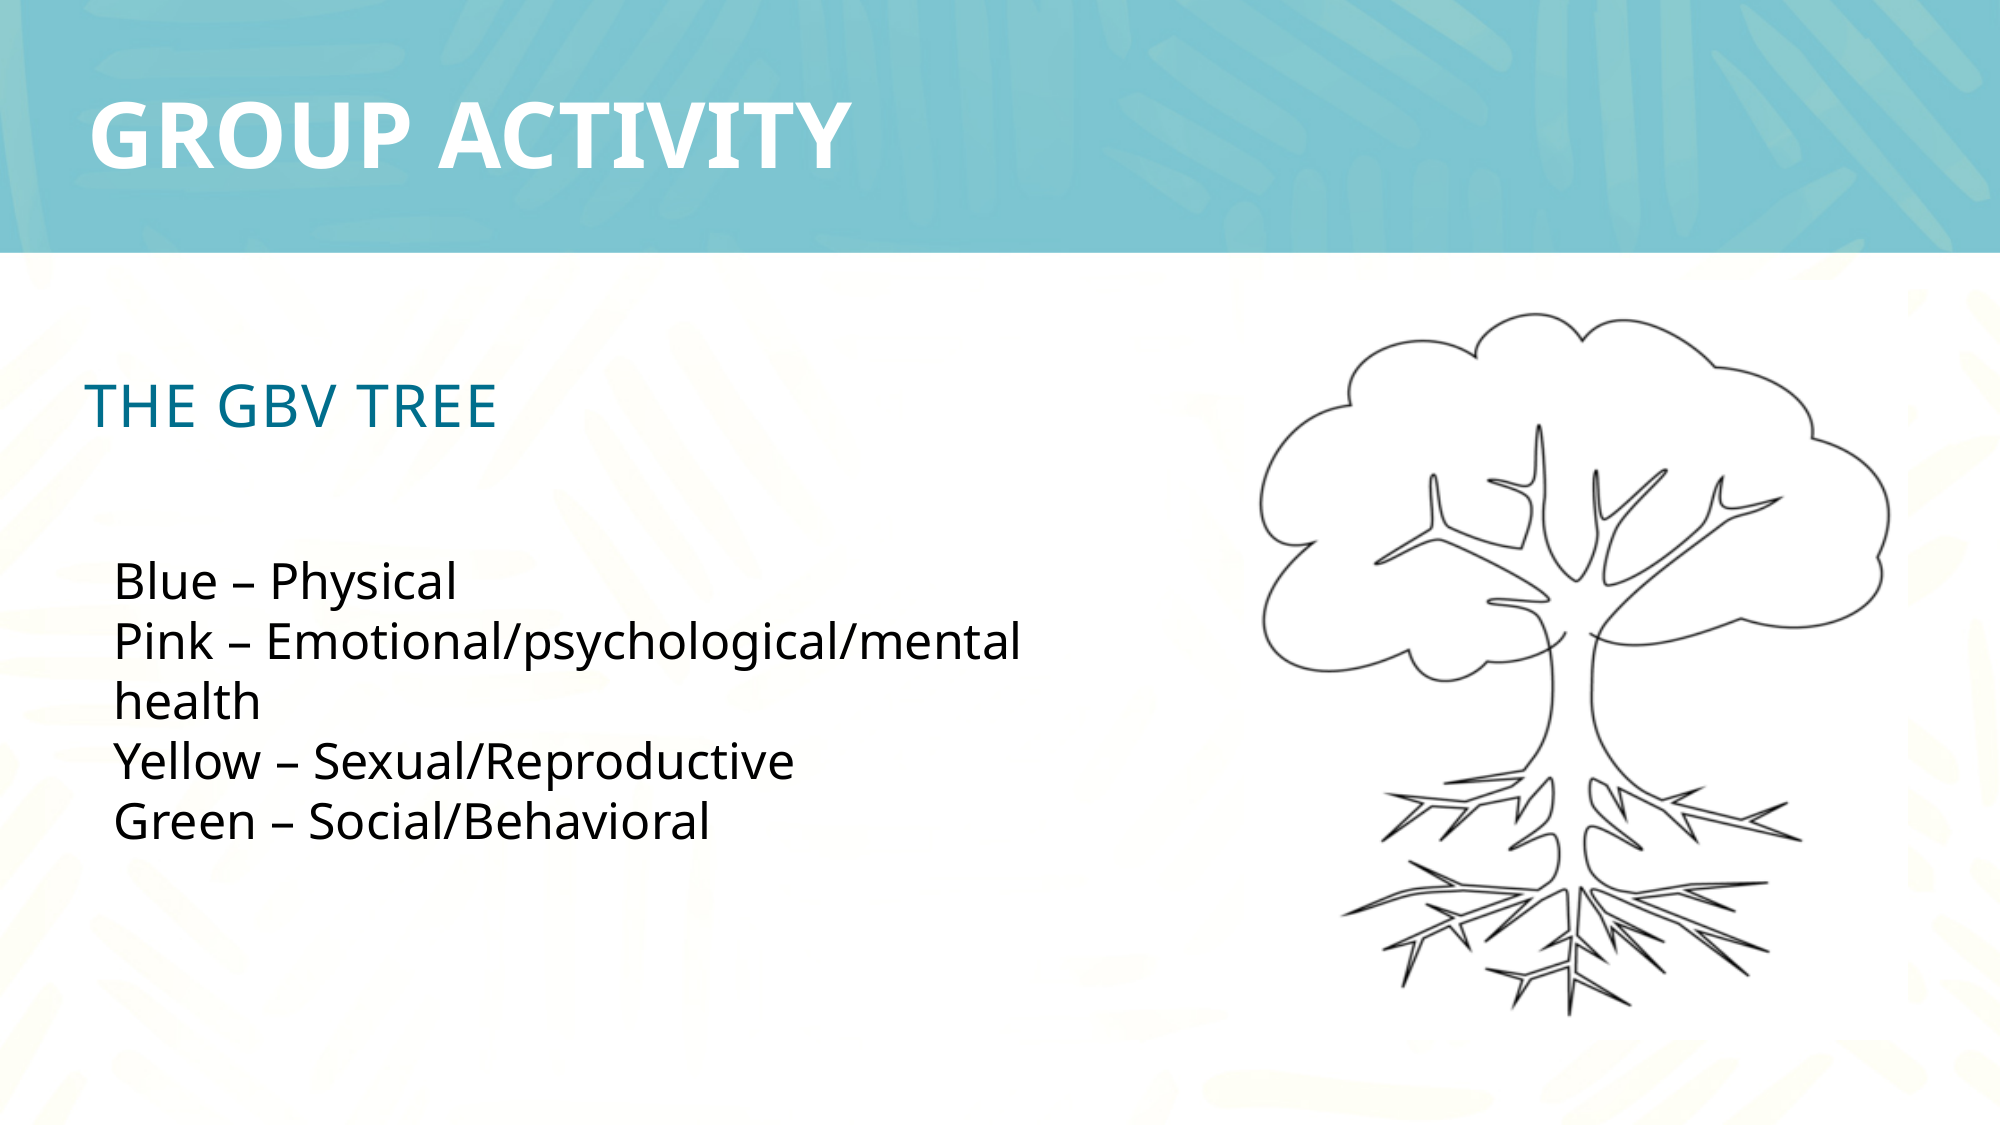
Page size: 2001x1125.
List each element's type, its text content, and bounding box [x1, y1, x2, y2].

title The GBV Tree [69, 260, 1946, 447]
text_box Blue – Physical Pink – Emotional/psychological/mental health Yellow – Sexual/Reproductive Green – Social/Behavioral [99, 541, 1139, 857]
text_box GROUP ACTIVITY [73, 69, 1850, 194]
picture [0, 0, 2000, 1125]
